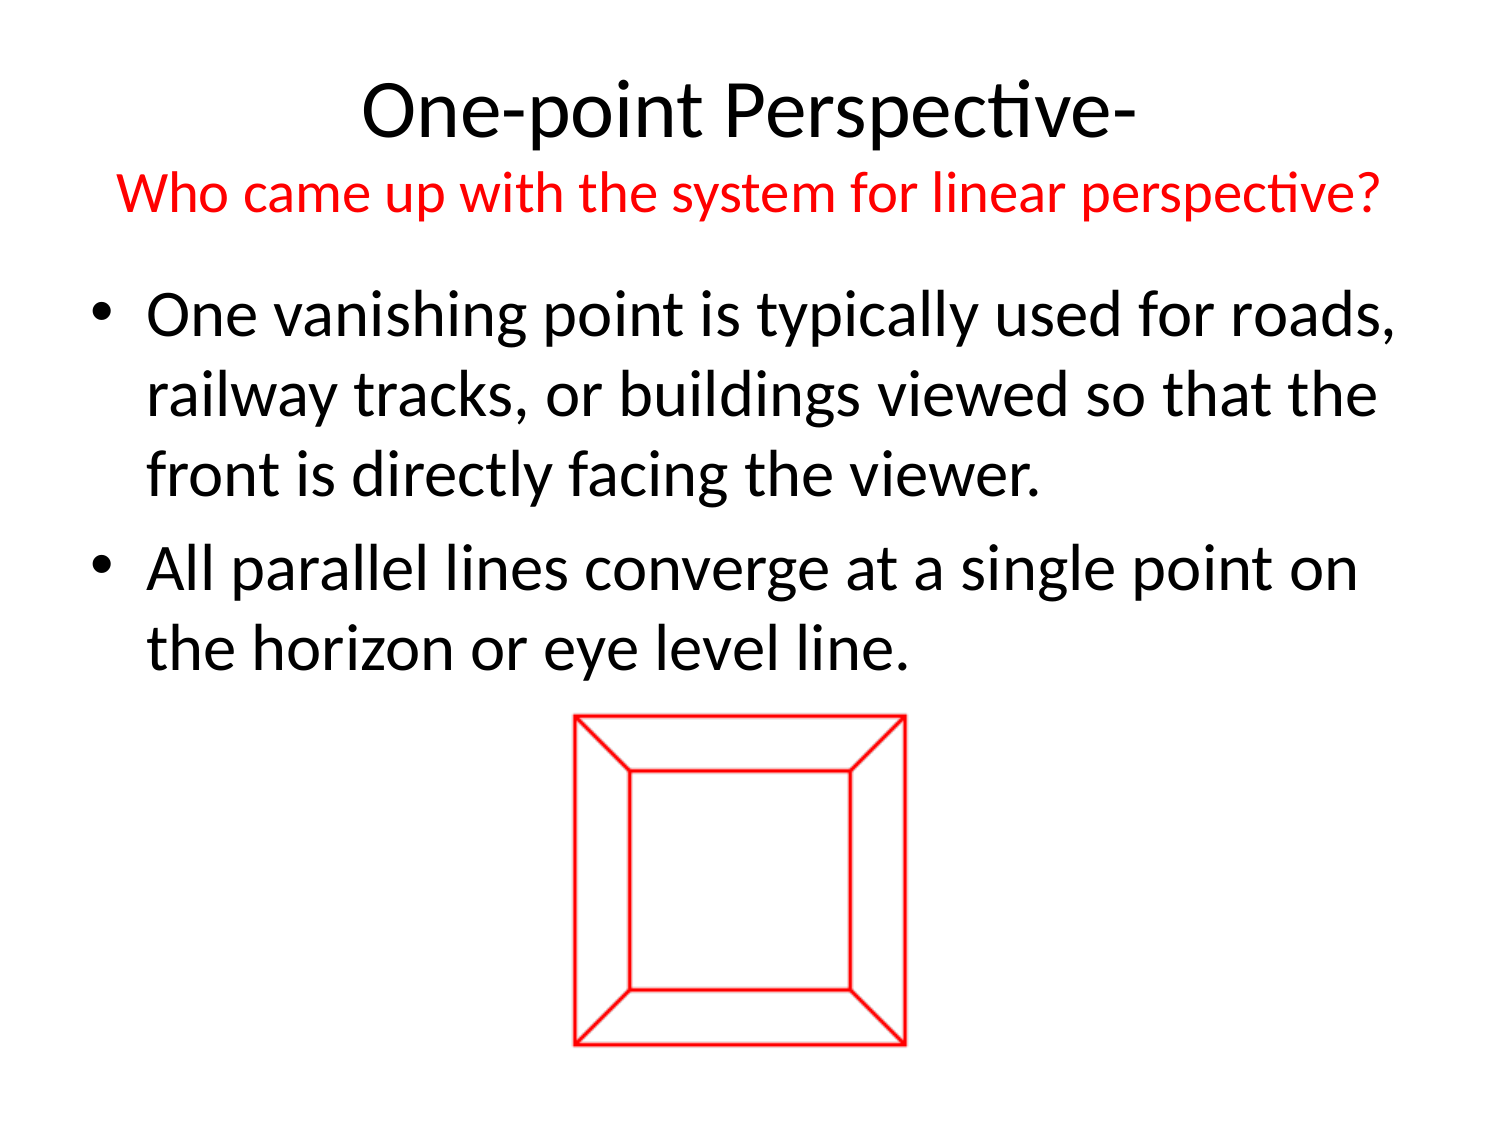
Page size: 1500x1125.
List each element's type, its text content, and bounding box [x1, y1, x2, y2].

list One vanishing point is typically used for roads, railway tracks, or buildings viewed so that the front is directly facing the viewer. All parallel lines converge at a single point on the horizon or eye level line. [75, 262, 1425, 1005]
picture [424, 549, 1054, 1125]
title One-point Perspective- Who came up with the system for linear perspective? [75, 45, 1425, 233]
